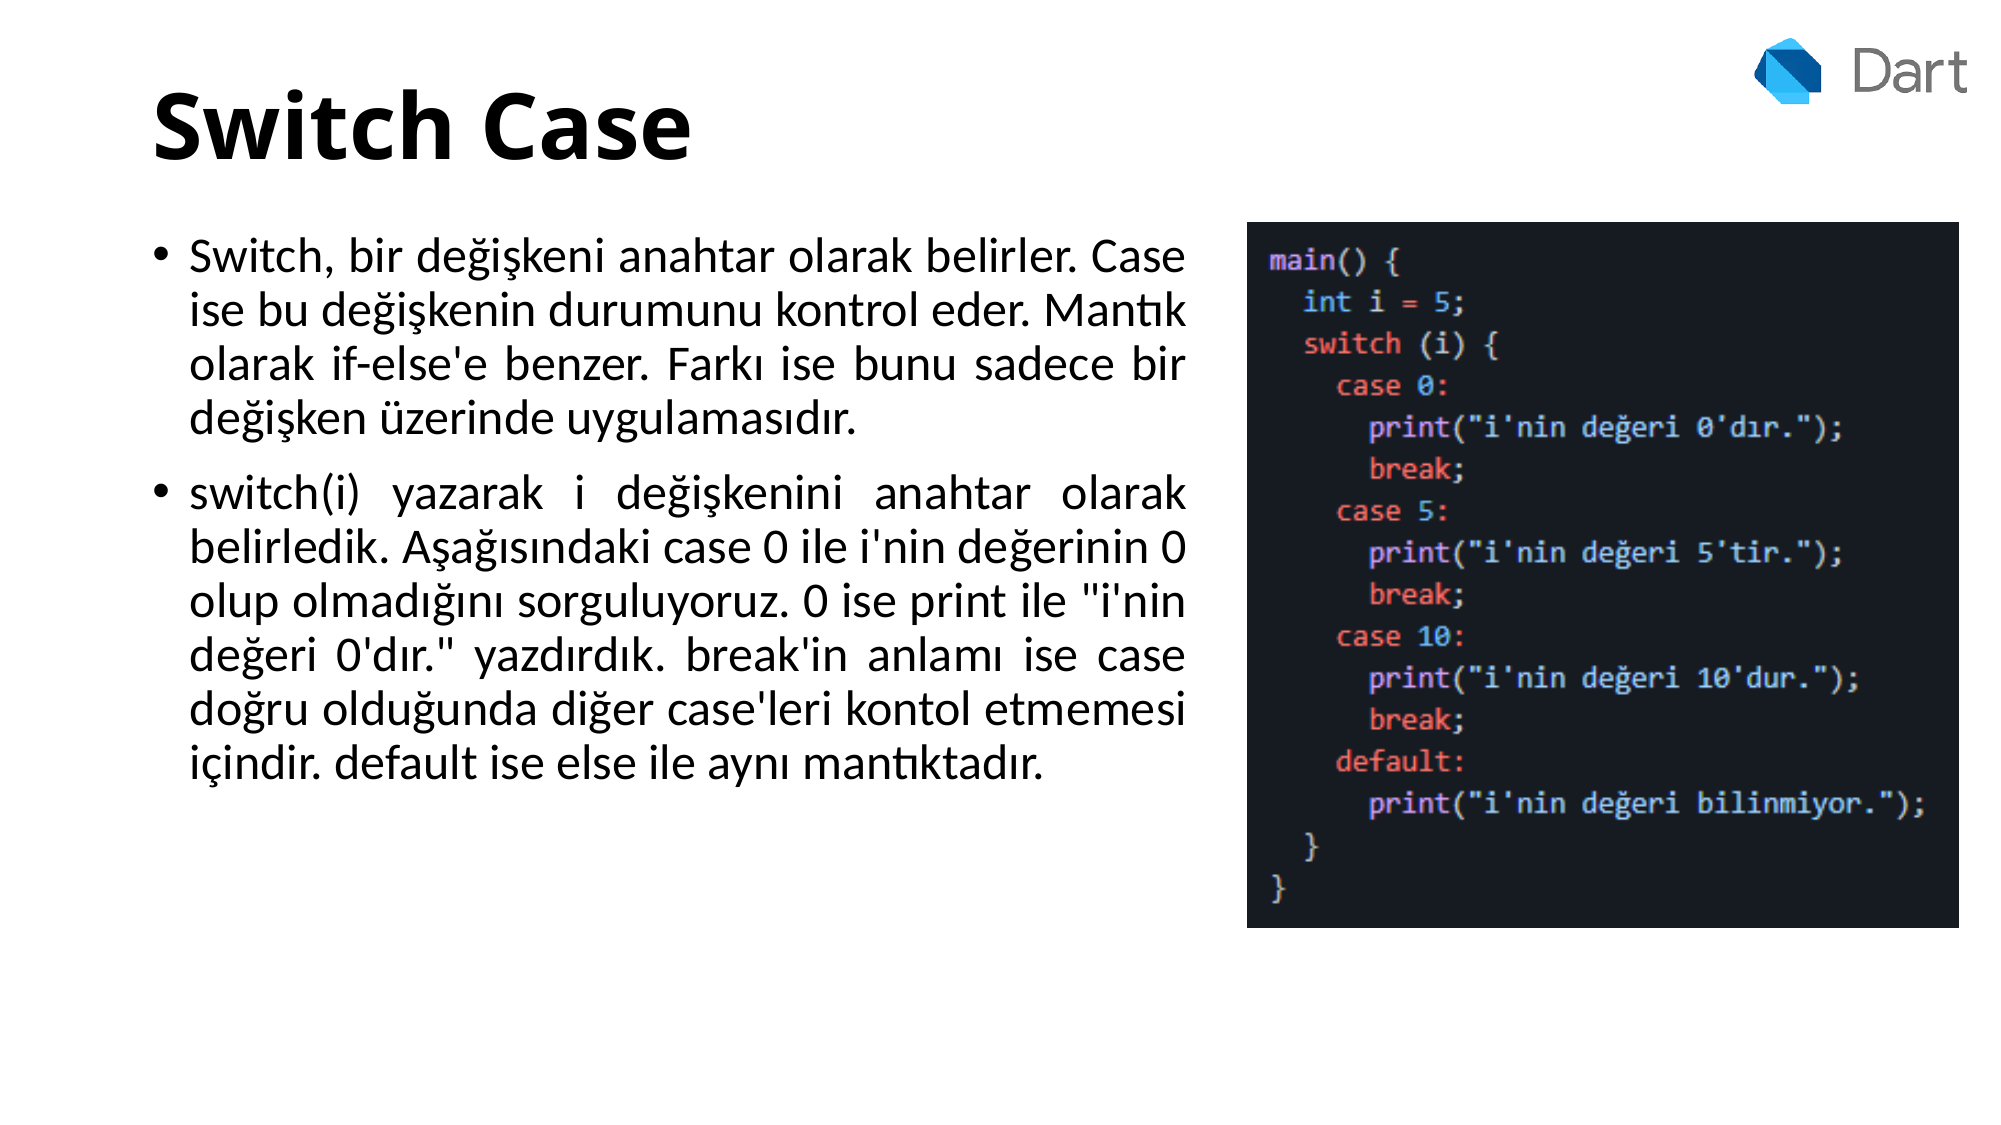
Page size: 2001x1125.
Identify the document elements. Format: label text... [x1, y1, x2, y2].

title Switch Case [137, 59, 1863, 199]
list Switch, bir değişkeni anahtar olarak belirler. Case ise bu değişkenin durumunu kontrol eder. Mantık olarak if-else'e benzer. Farkı ise bunu sadece bir değişken üzerinde uygulamasıdır. switch(i) yazarak i değişkenini anahtar olarak belirledik. Aşağısındaki case 0 ile i'nin değerinin 0 olup olmadığını sorguluyoruz. 0 ise print ile "i'nin değeri 0'dır." yazdırdık. break'in anlamı ise case doğru olduğunda diğer case'leri kontol etmemesi içindir. default ise else ile aynı mantıktadır. [137, 222, 1203, 1014]
picture [1247, 222, 1959, 928]
picture [1749, 9, 1972, 133]
